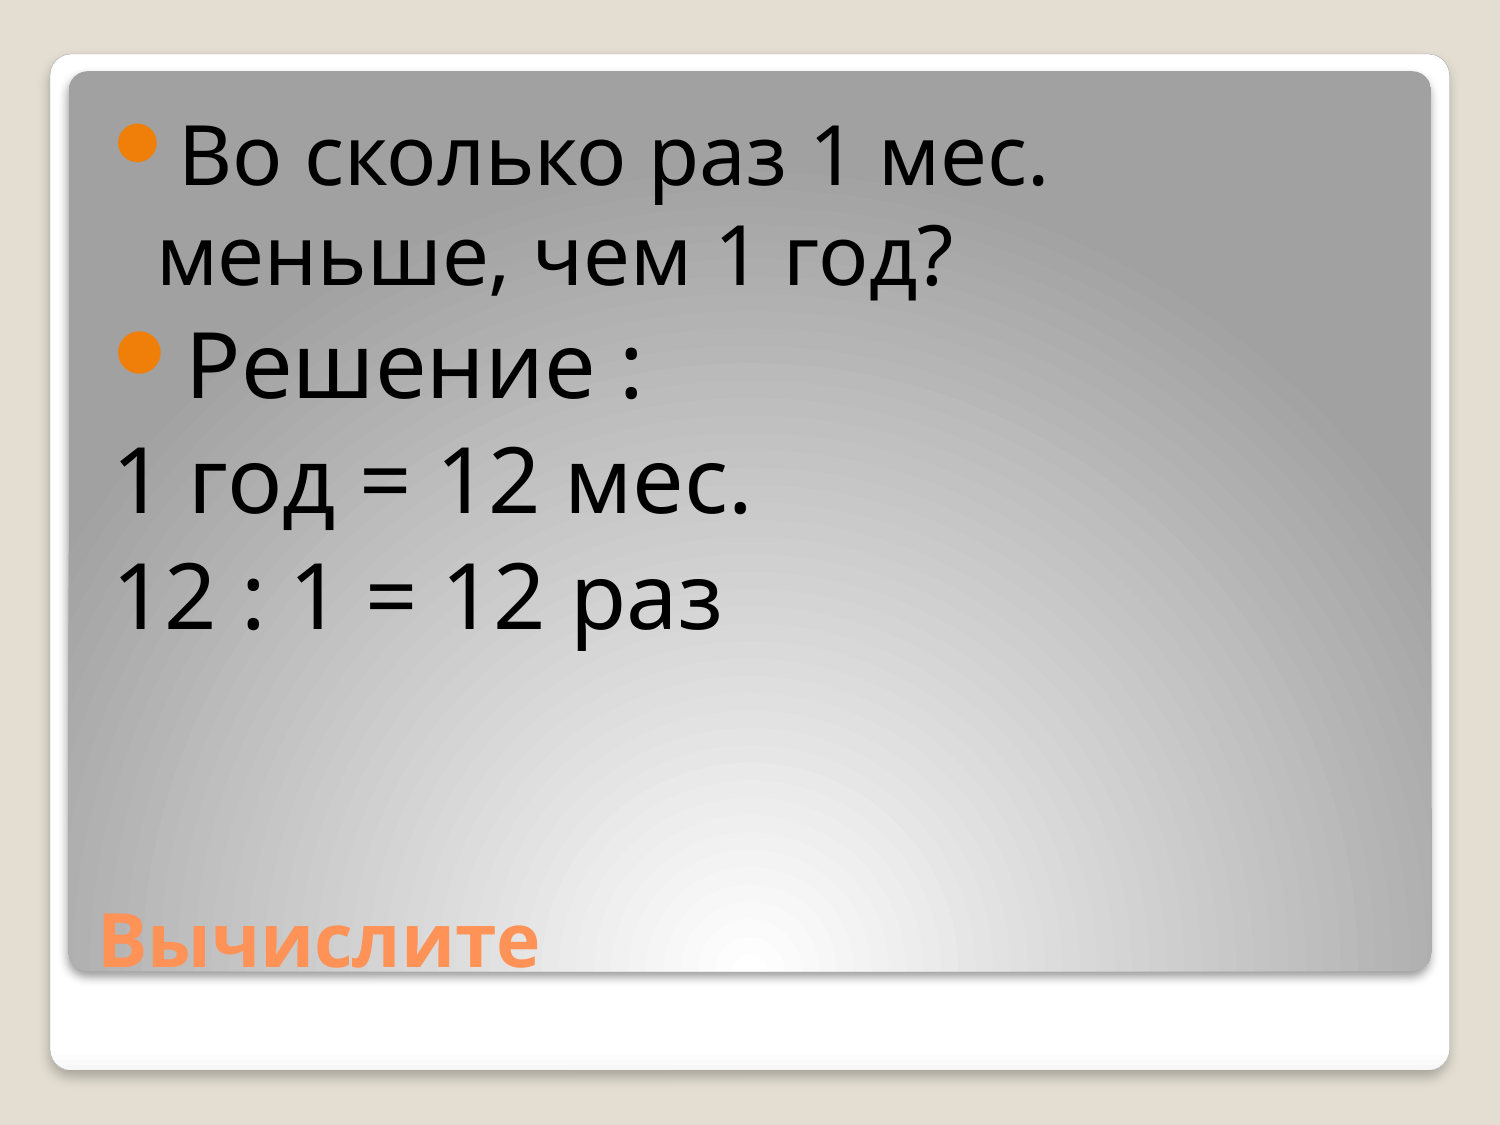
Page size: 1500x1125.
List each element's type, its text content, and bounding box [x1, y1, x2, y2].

list Во сколько раз 1 мес. меньше, чем 1 год? Решение : 1 год = 12 мес. 12 : 1 = 12 раз [82, 86, 1425, 774]
title Вычислите [82, 817, 1425, 990]
